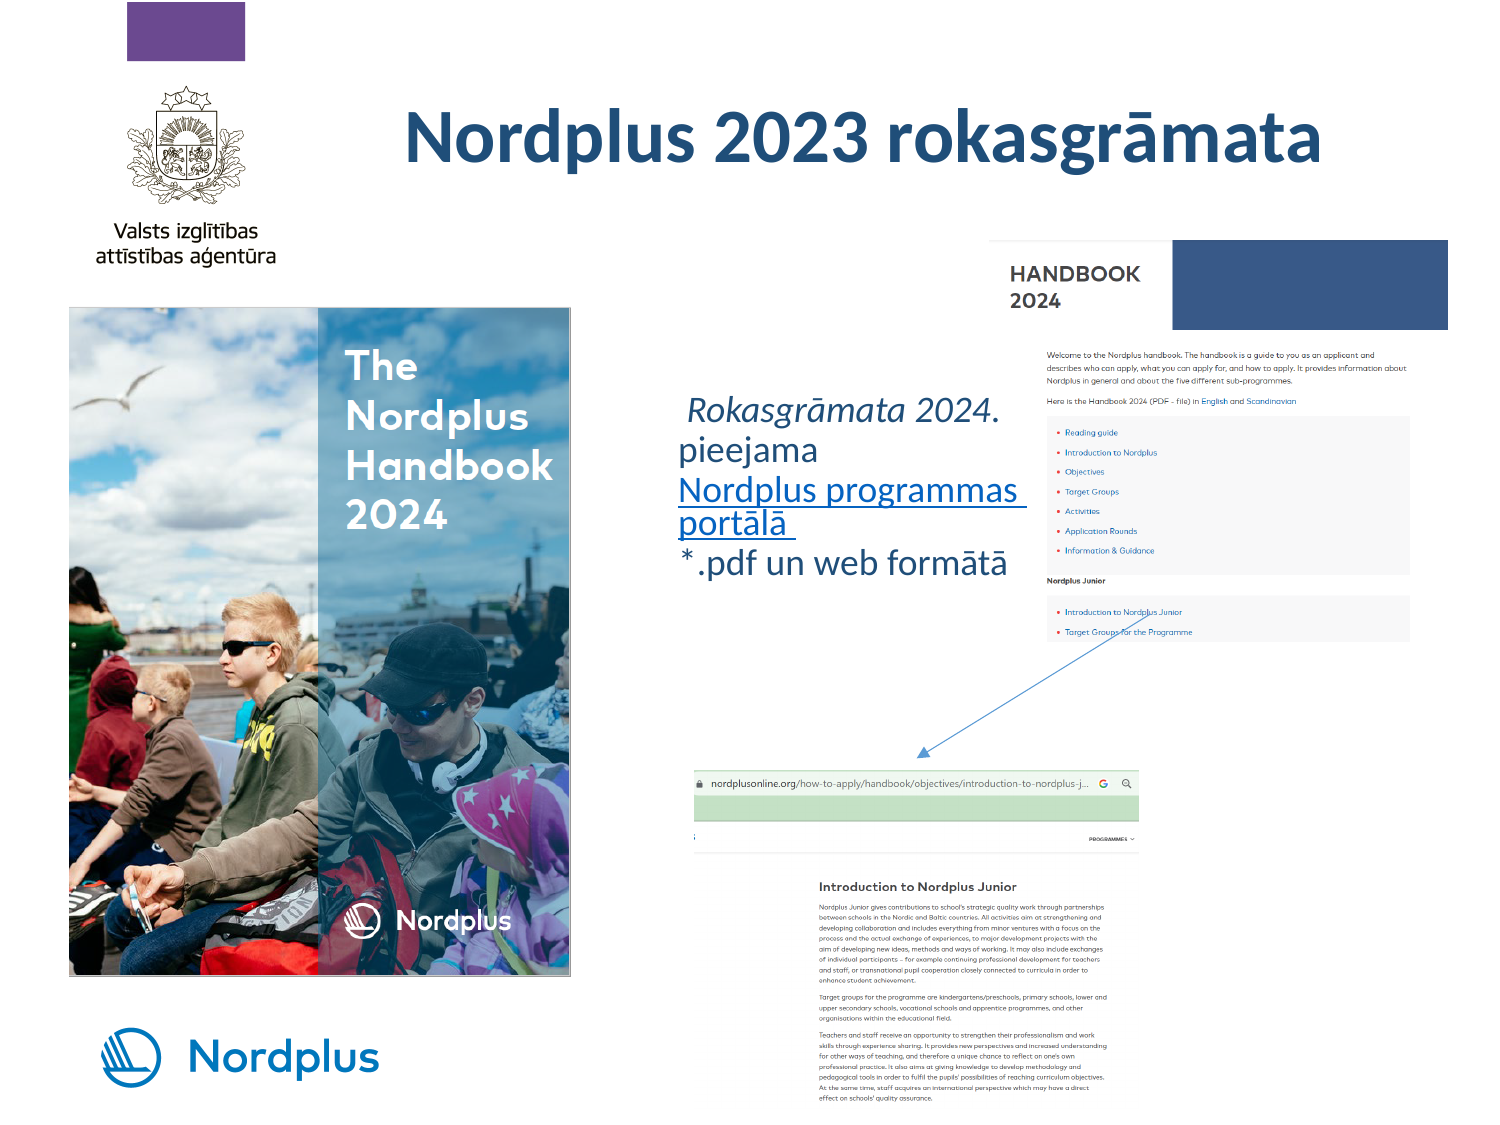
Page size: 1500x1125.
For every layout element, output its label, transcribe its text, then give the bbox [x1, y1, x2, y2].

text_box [916, 613, 1151, 759]
text_box Rokasgrāmata 2024. pieejama Nordplus programmas portālā *.pdf un web formātā [663, 382, 989, 559]
picture [0, 0, 1500, 1125]
title Nordplus 2023 rokasgrāmata [349, 59, 1397, 215]
